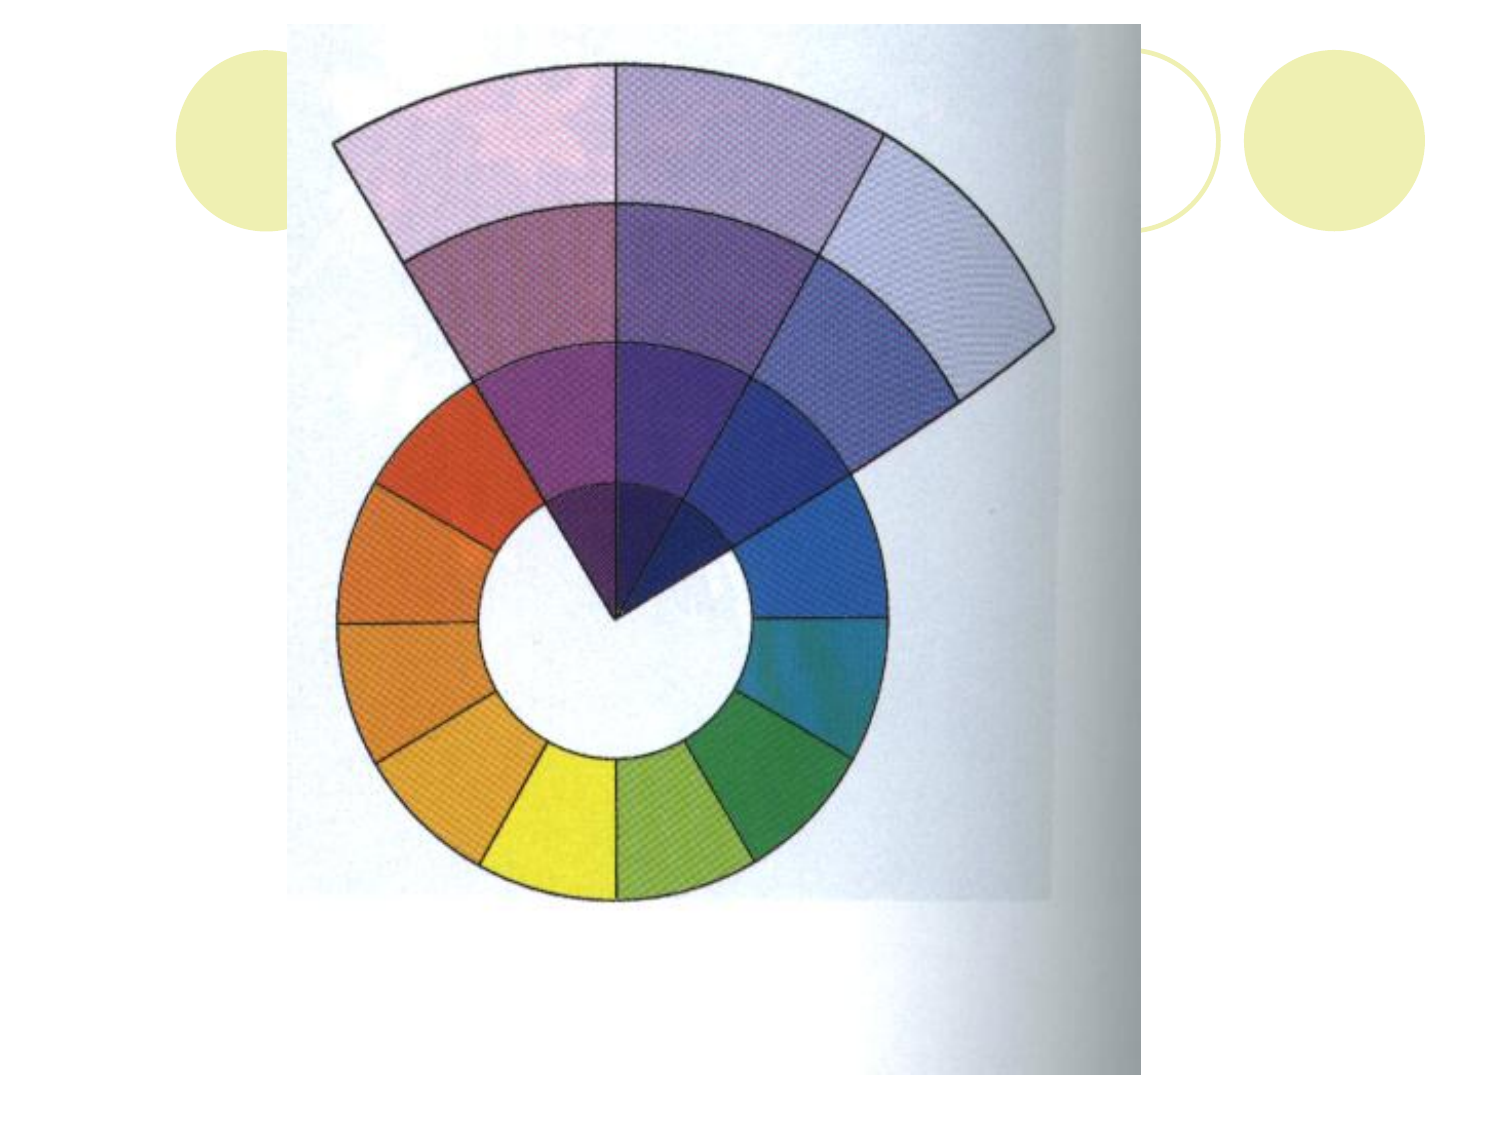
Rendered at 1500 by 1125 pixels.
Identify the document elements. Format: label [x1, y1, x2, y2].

picture [287, 24, 1141, 1076]
